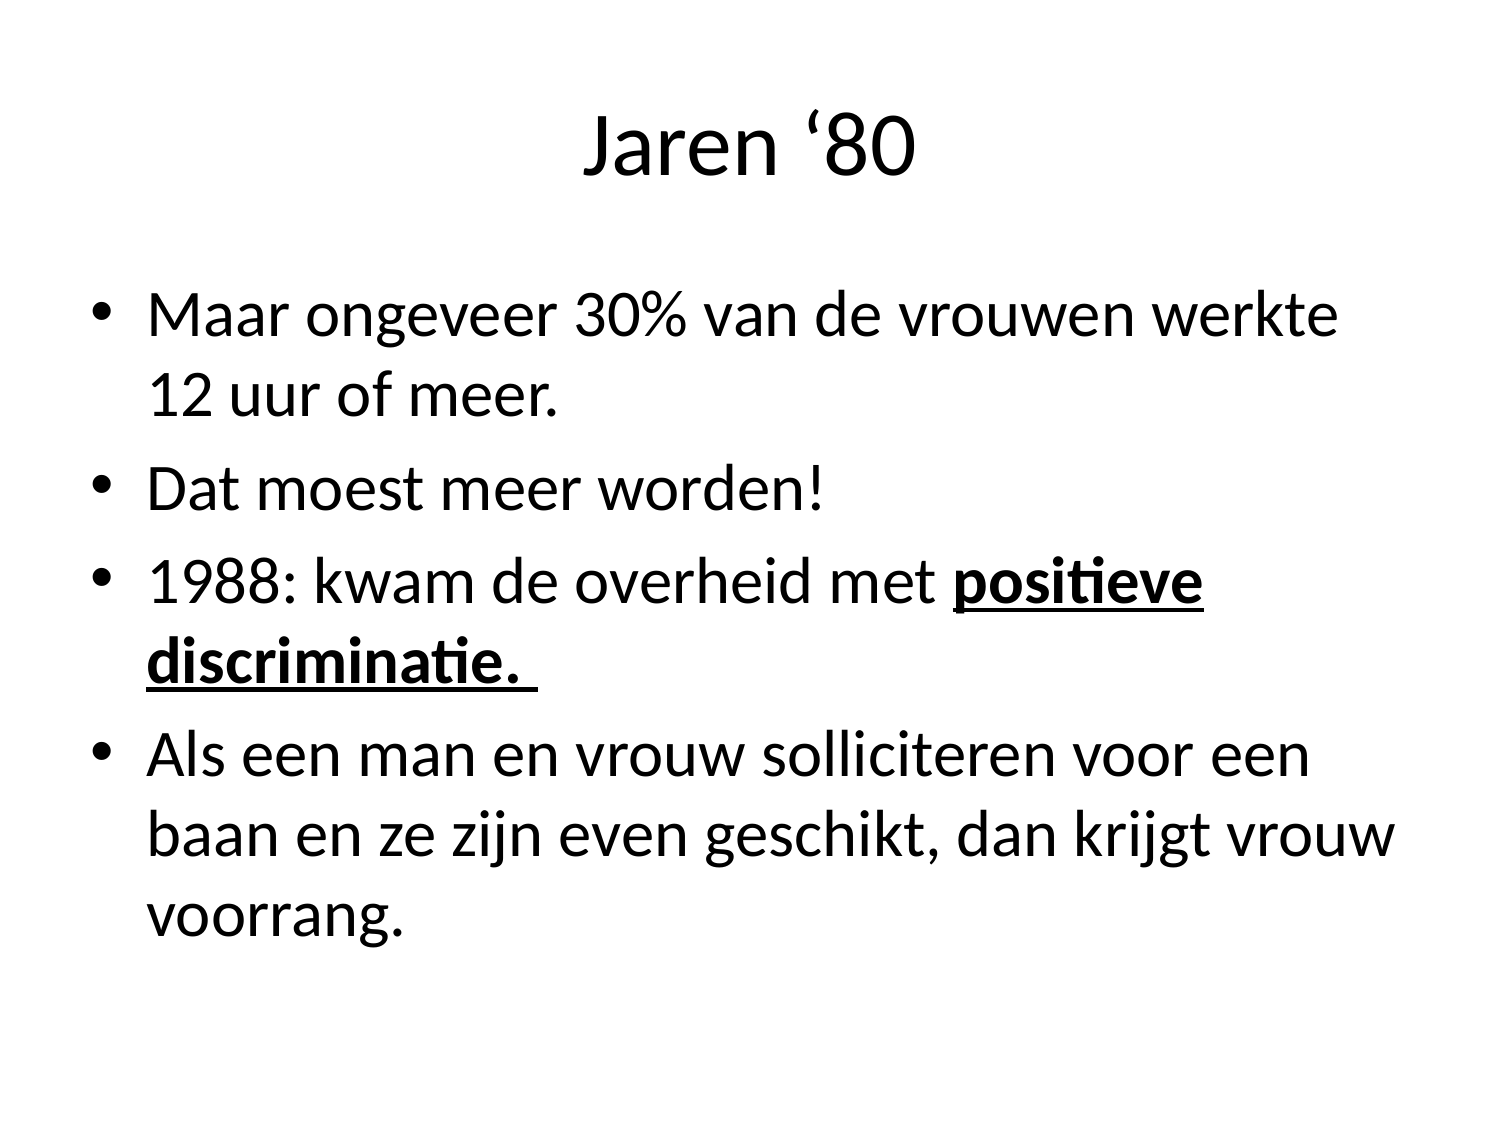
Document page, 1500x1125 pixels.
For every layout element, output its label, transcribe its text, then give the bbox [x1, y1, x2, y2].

title Jaren ‘80 [75, 45, 1425, 233]
list Maar ongeveer 30% van de vrouwen werkte 12 uur of meer. Dat moest meer worden! 1988: kwam de overheid met positieve discriminatie. Als een man en vrouw solliciteren voor een baan en ze zijn even geschikt, dan krijgt vrouw voorrang. [75, 262, 1425, 1005]
